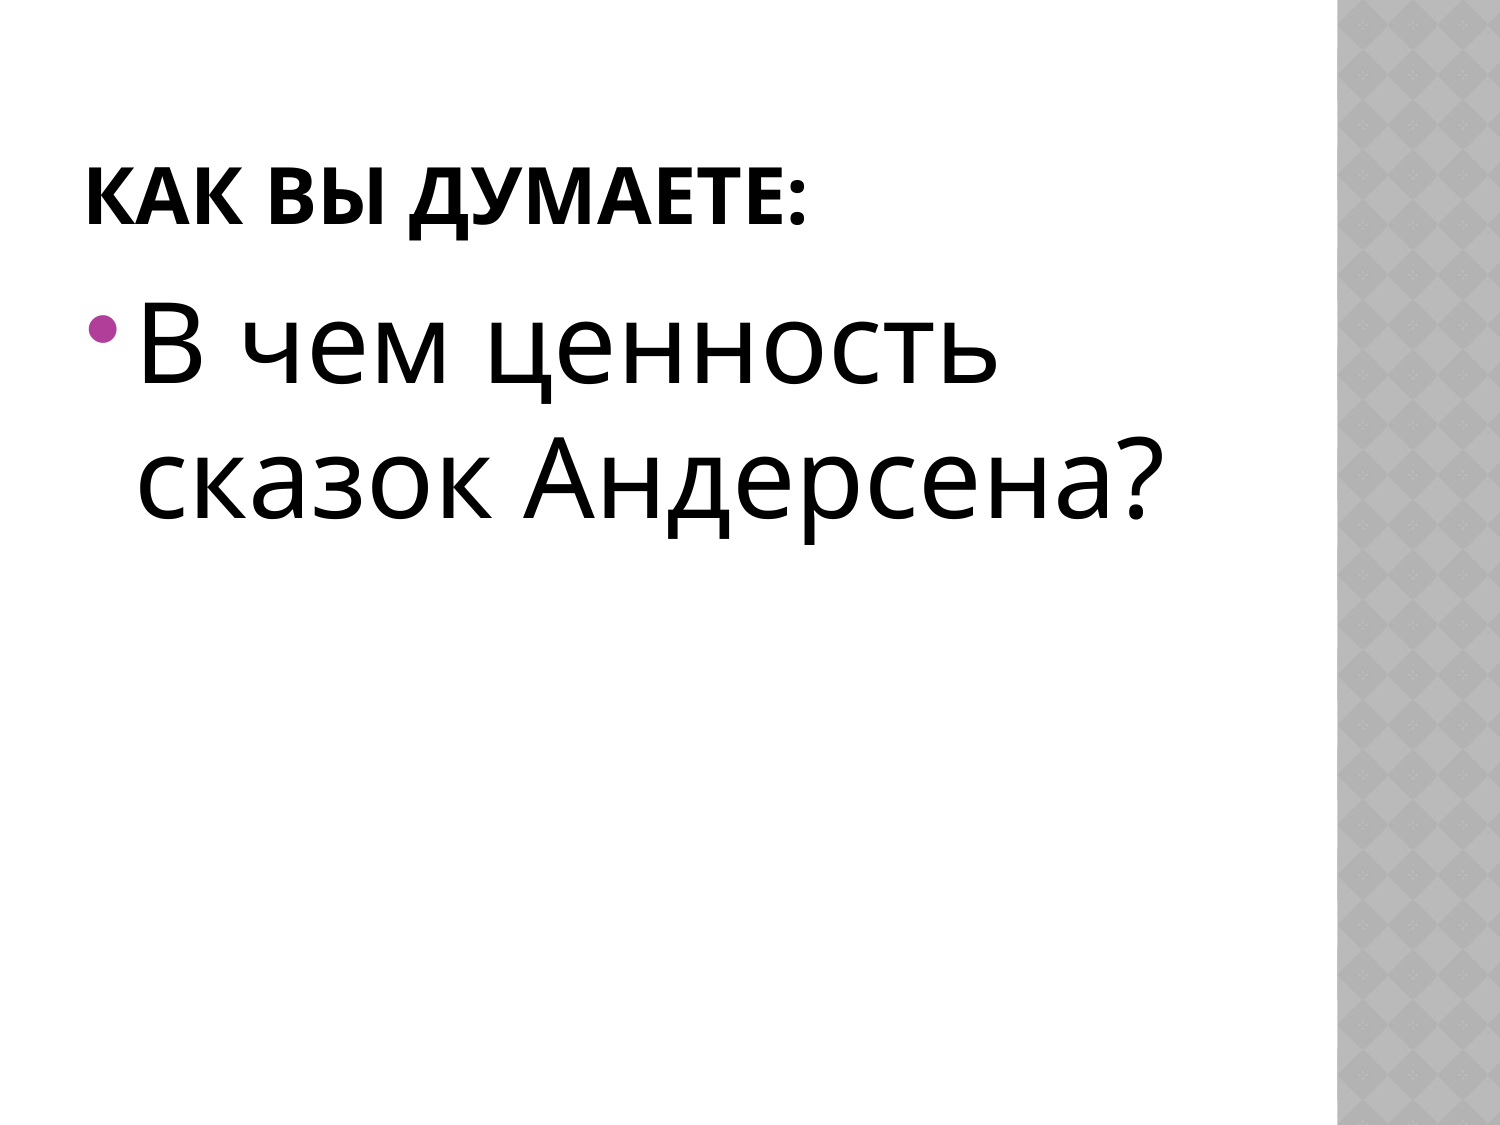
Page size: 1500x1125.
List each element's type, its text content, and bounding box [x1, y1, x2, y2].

title Как вы думаете: [75, 52, 1263, 240]
list В чем ценность сказок Андерсена? [75, 264, 1263, 1059]
